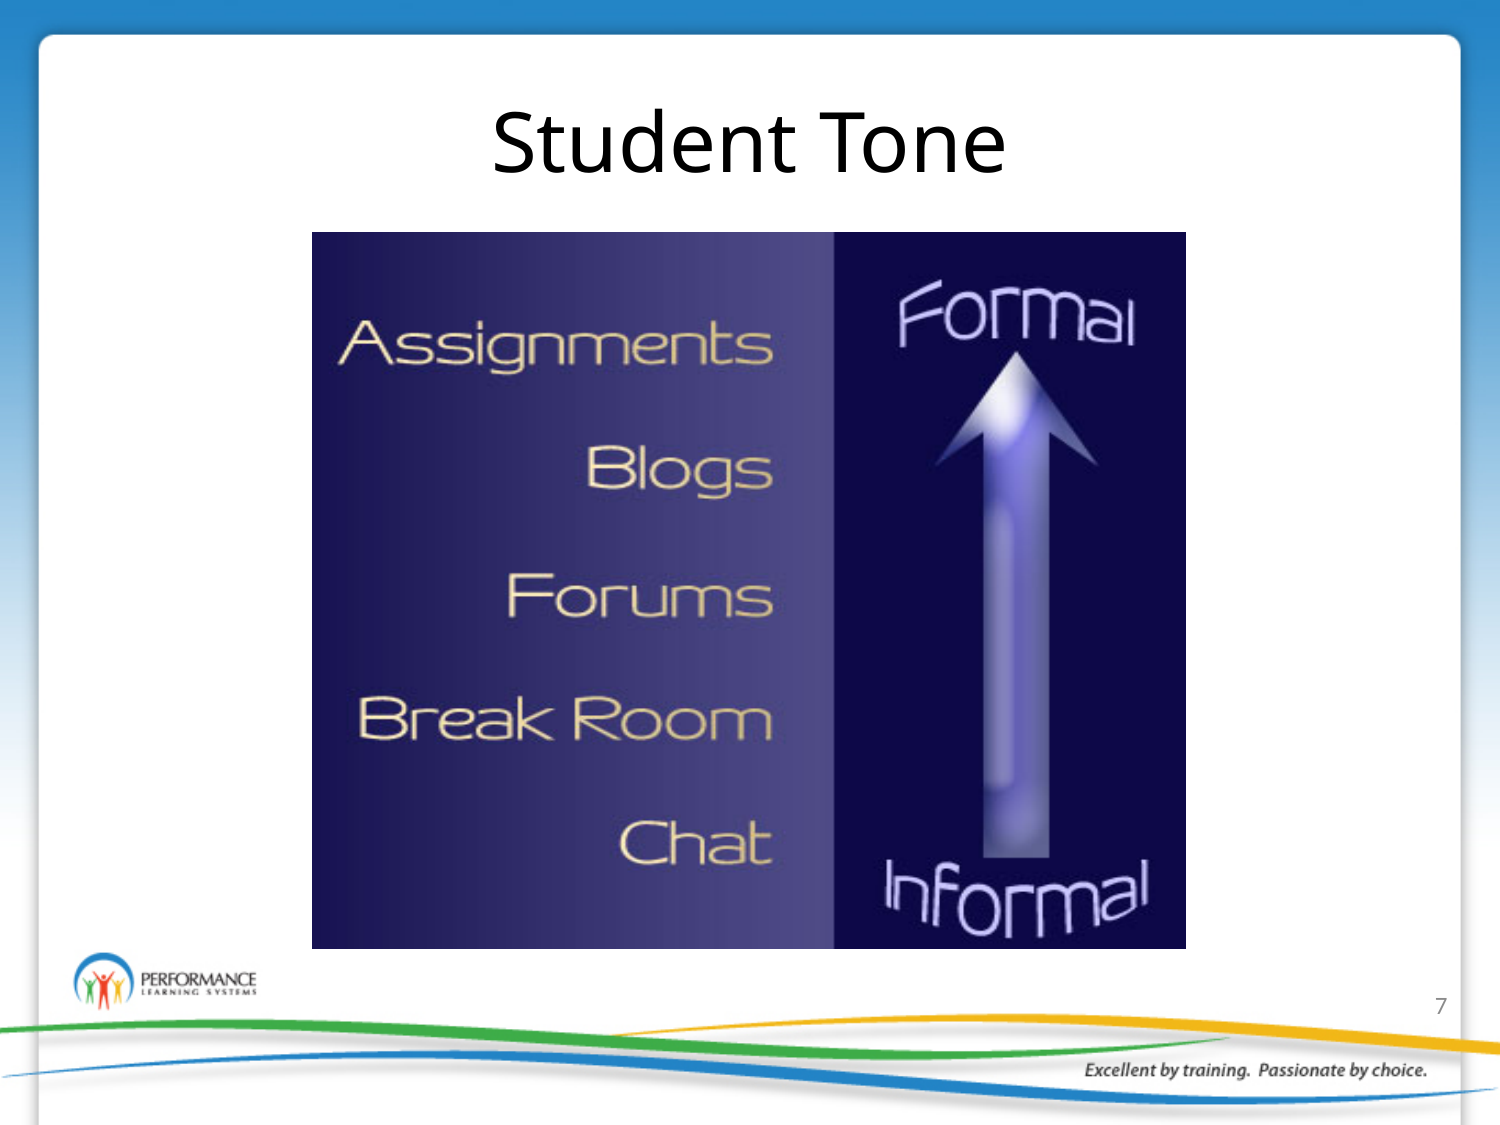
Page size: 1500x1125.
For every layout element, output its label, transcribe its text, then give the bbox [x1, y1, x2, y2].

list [312, 232, 1187, 949]
title Student Tone [75, 45, 1425, 233]
slide_number 7 [1299, 975, 1463, 1035]
picture [0, 0, 1500, 1125]
